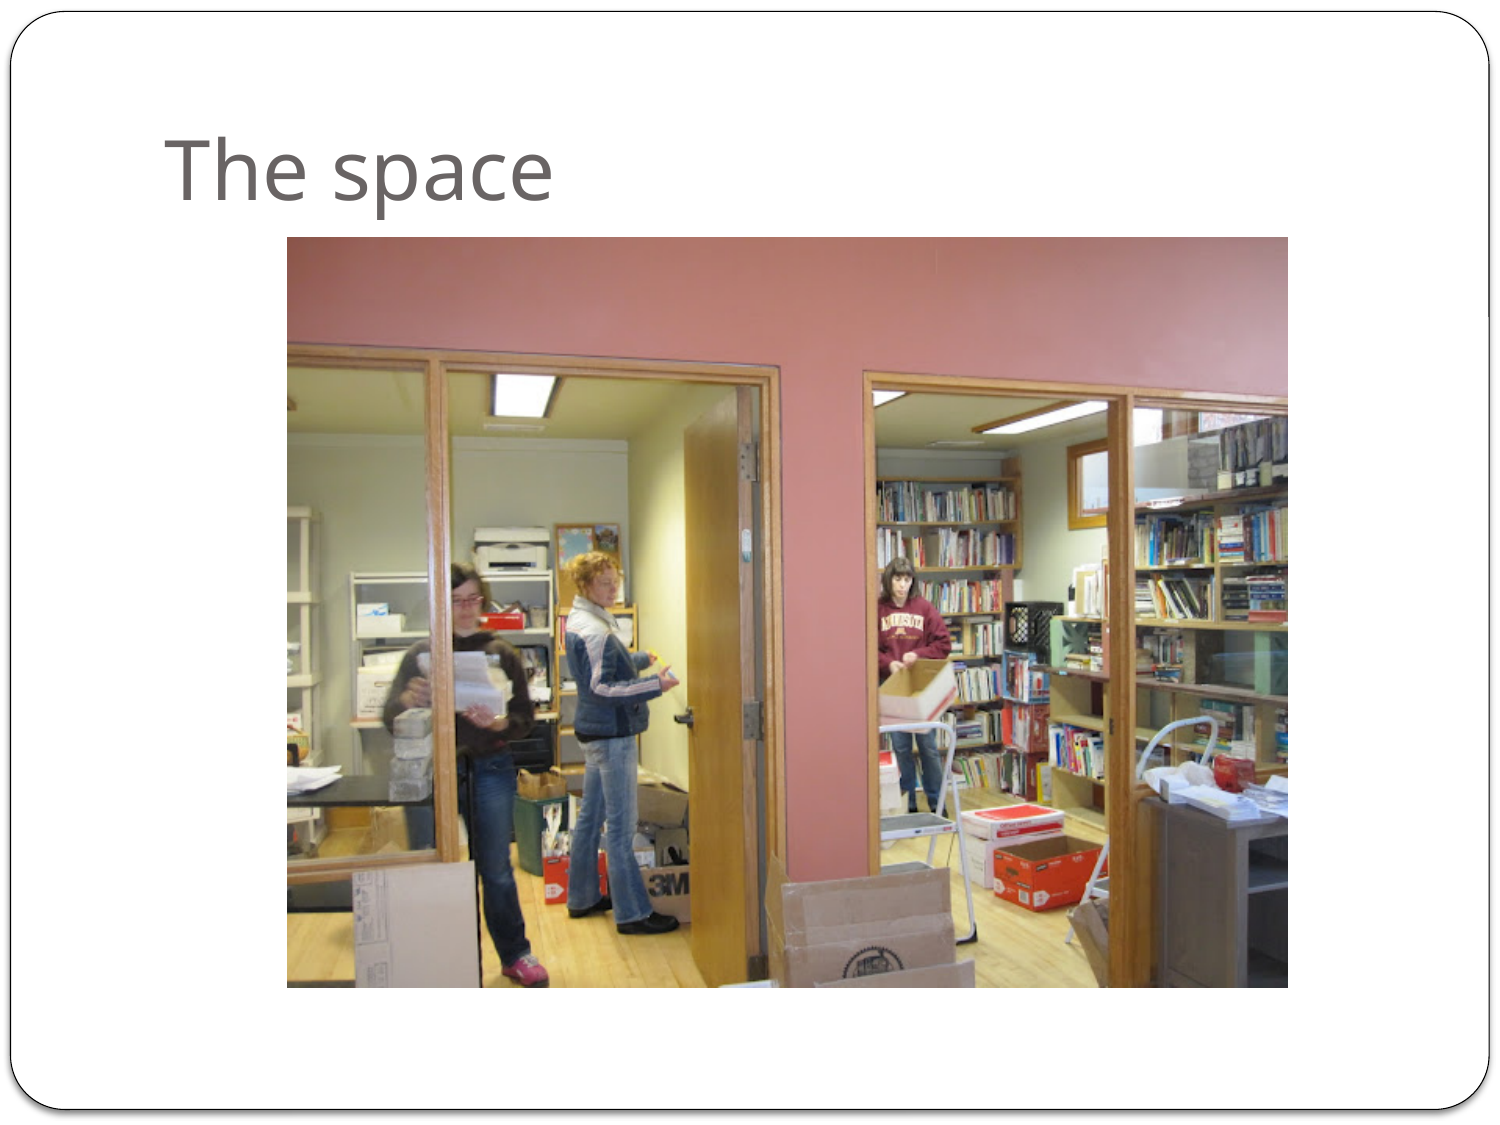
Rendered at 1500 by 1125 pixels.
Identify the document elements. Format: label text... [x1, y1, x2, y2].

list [149, 237, 1426, 988]
title The space [150, 45, 1425, 233]
